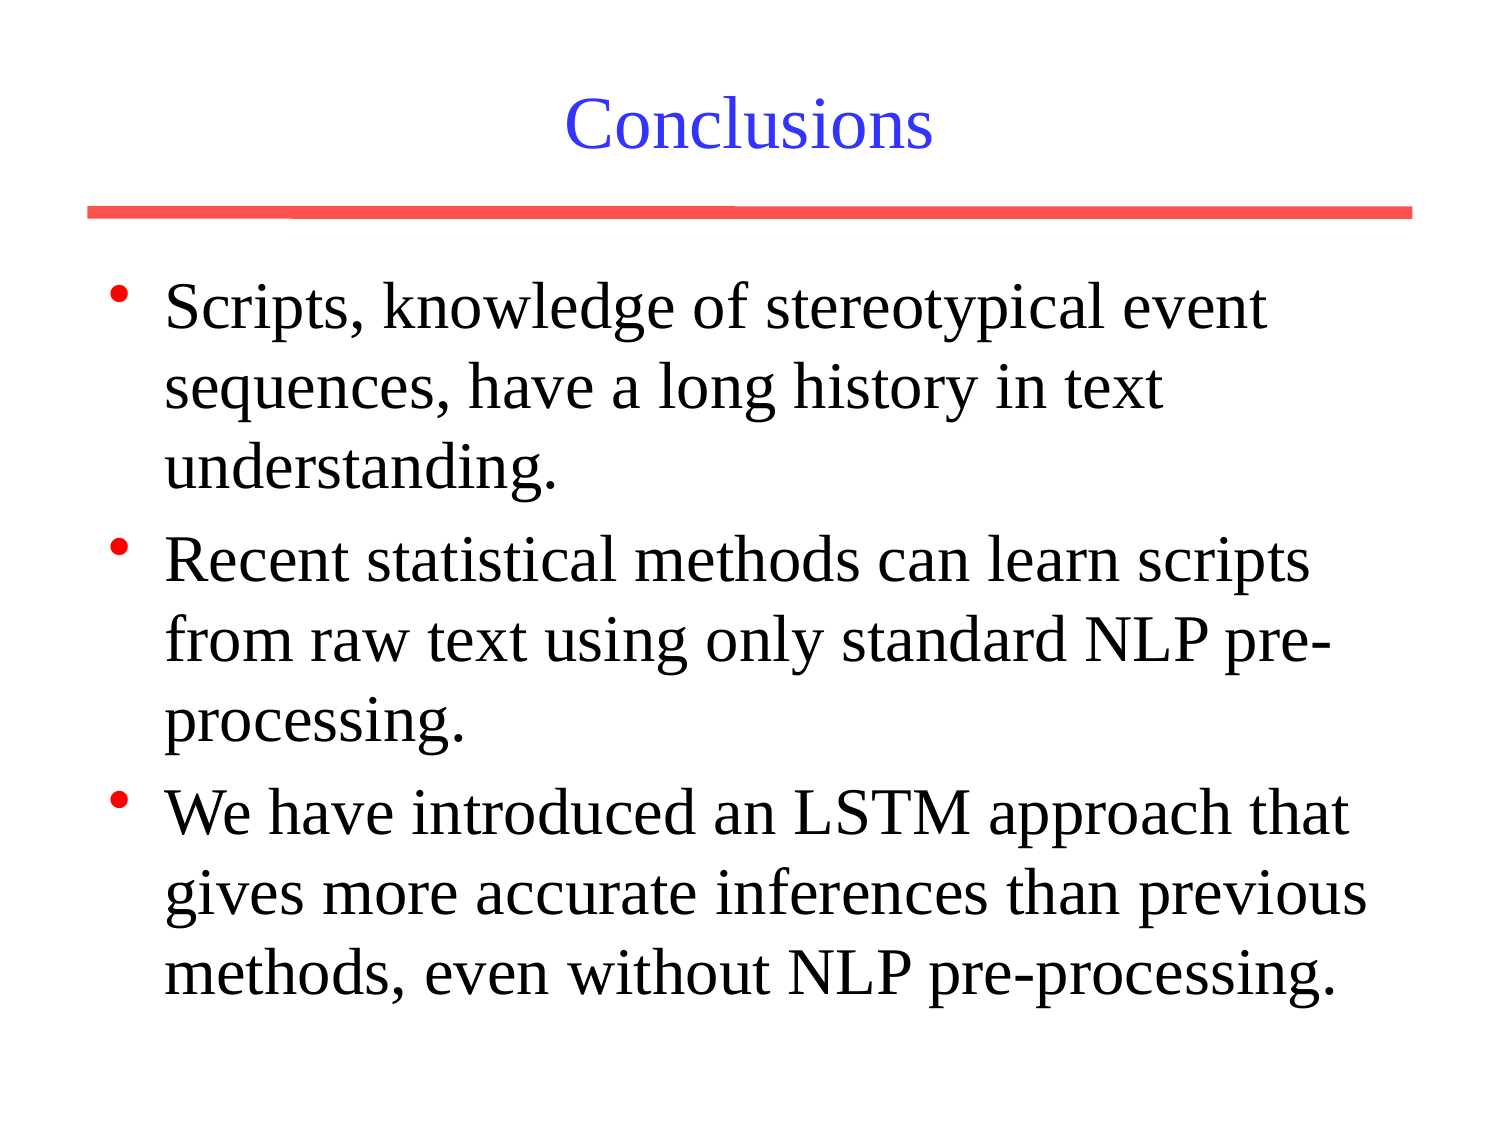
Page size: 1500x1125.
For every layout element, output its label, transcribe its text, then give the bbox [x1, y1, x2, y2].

list Scripts, knowledge of stereotypical event sequences, have a long history in text understanding. Recent statistical methods can learn scripts from raw text using only standard NLP pre-processing. We have introduced an LSTM approach that gives more accurate inferences than previous methods, even without NLP pre-processing. [92, 253, 1460, 1024]
title Conclusions [112, 37, 1388, 201]
